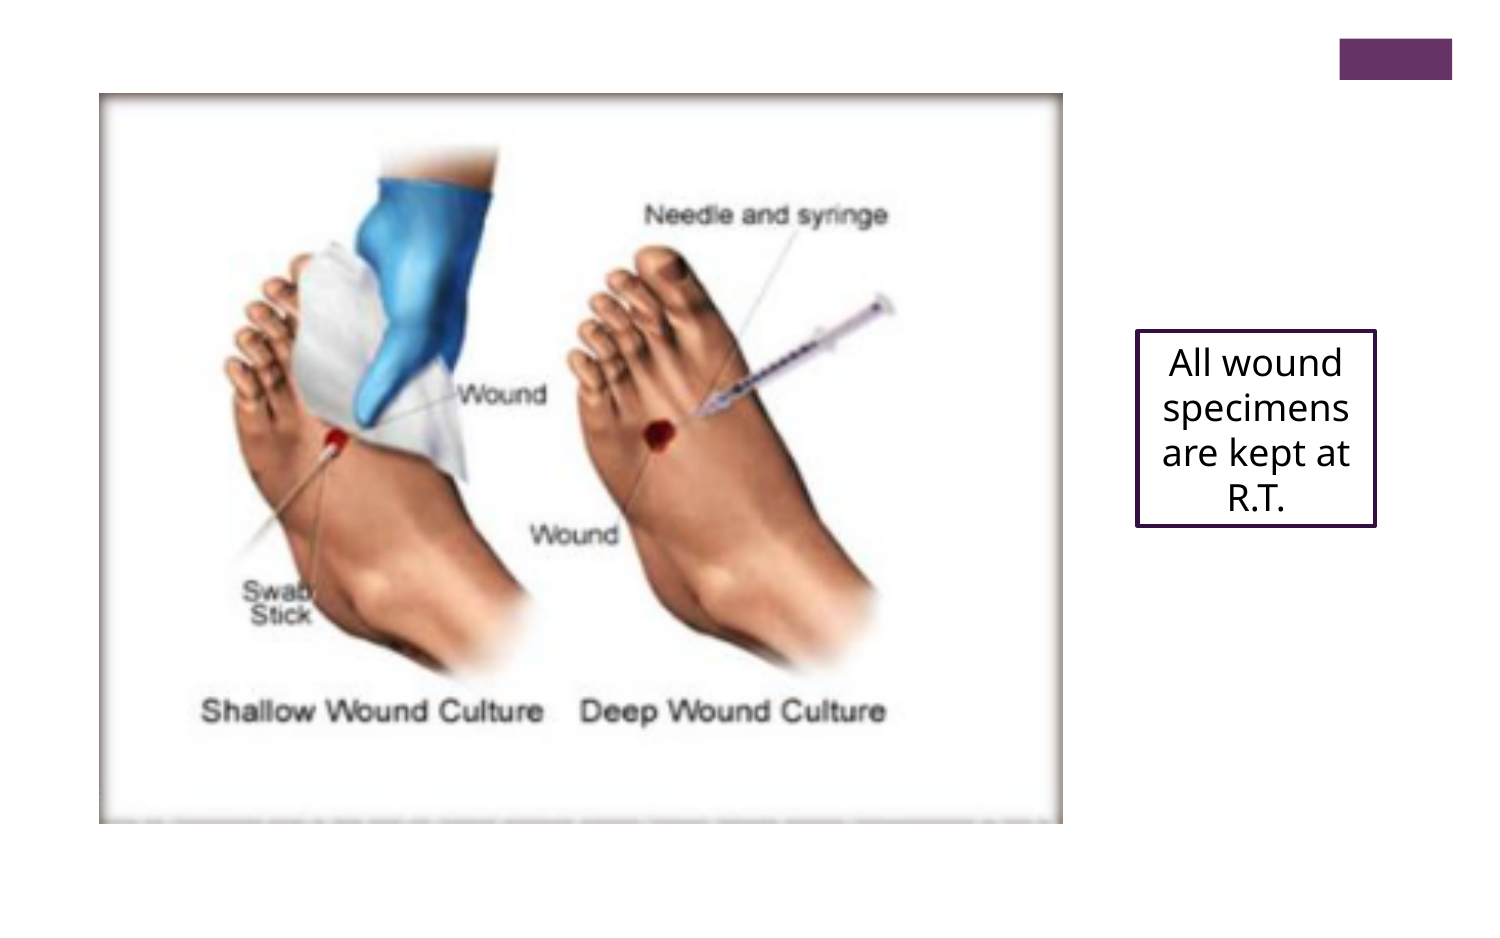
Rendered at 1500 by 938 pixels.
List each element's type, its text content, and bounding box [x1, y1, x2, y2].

text_box All wound specimens are kept at R.T. [1135, 329, 1377, 528]
picture [99, 93, 1063, 824]
